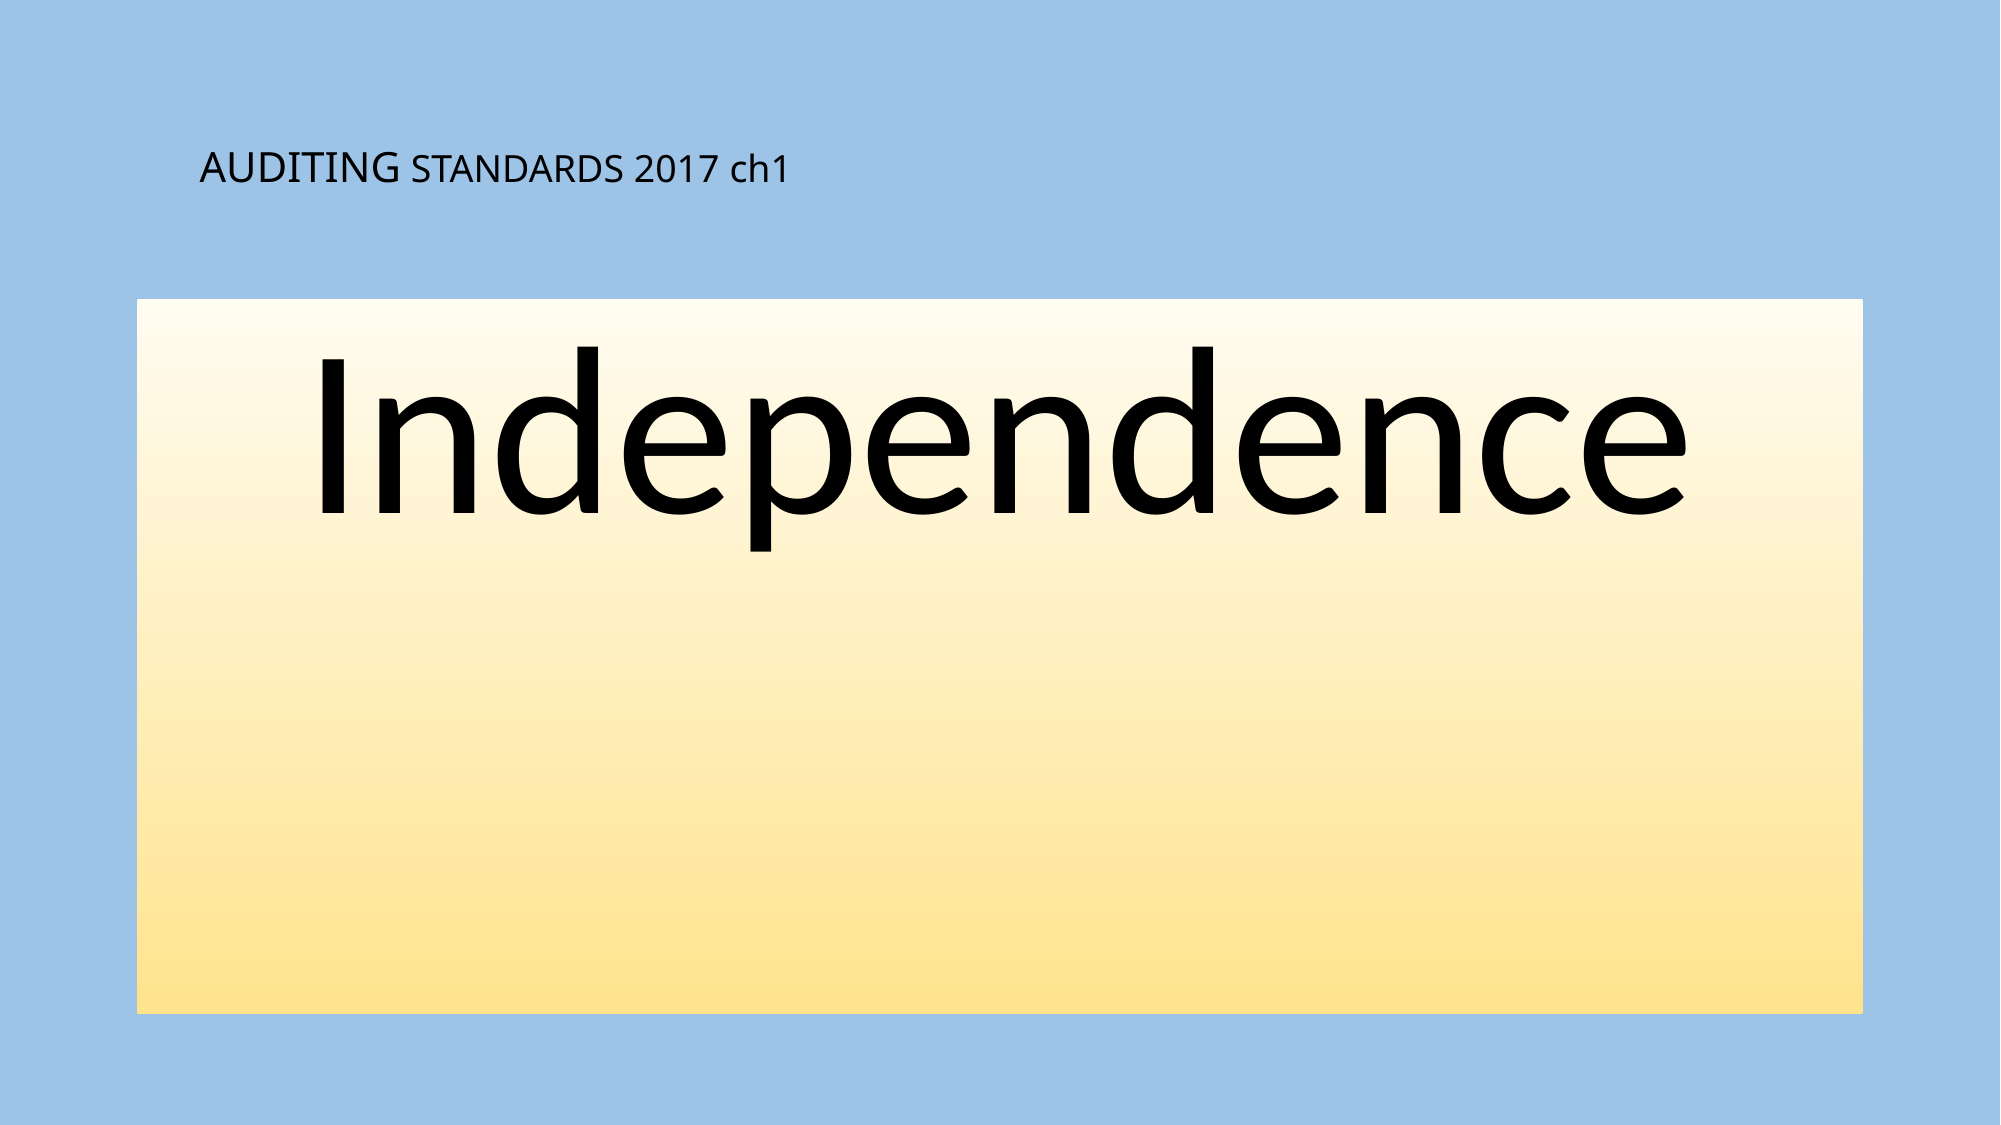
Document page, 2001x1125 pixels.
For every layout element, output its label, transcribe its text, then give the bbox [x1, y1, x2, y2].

list Independence [137, 299, 1863, 1014]
title AUDITING STANDARDS 2017 ch1 [184, 59, 1863, 278]
